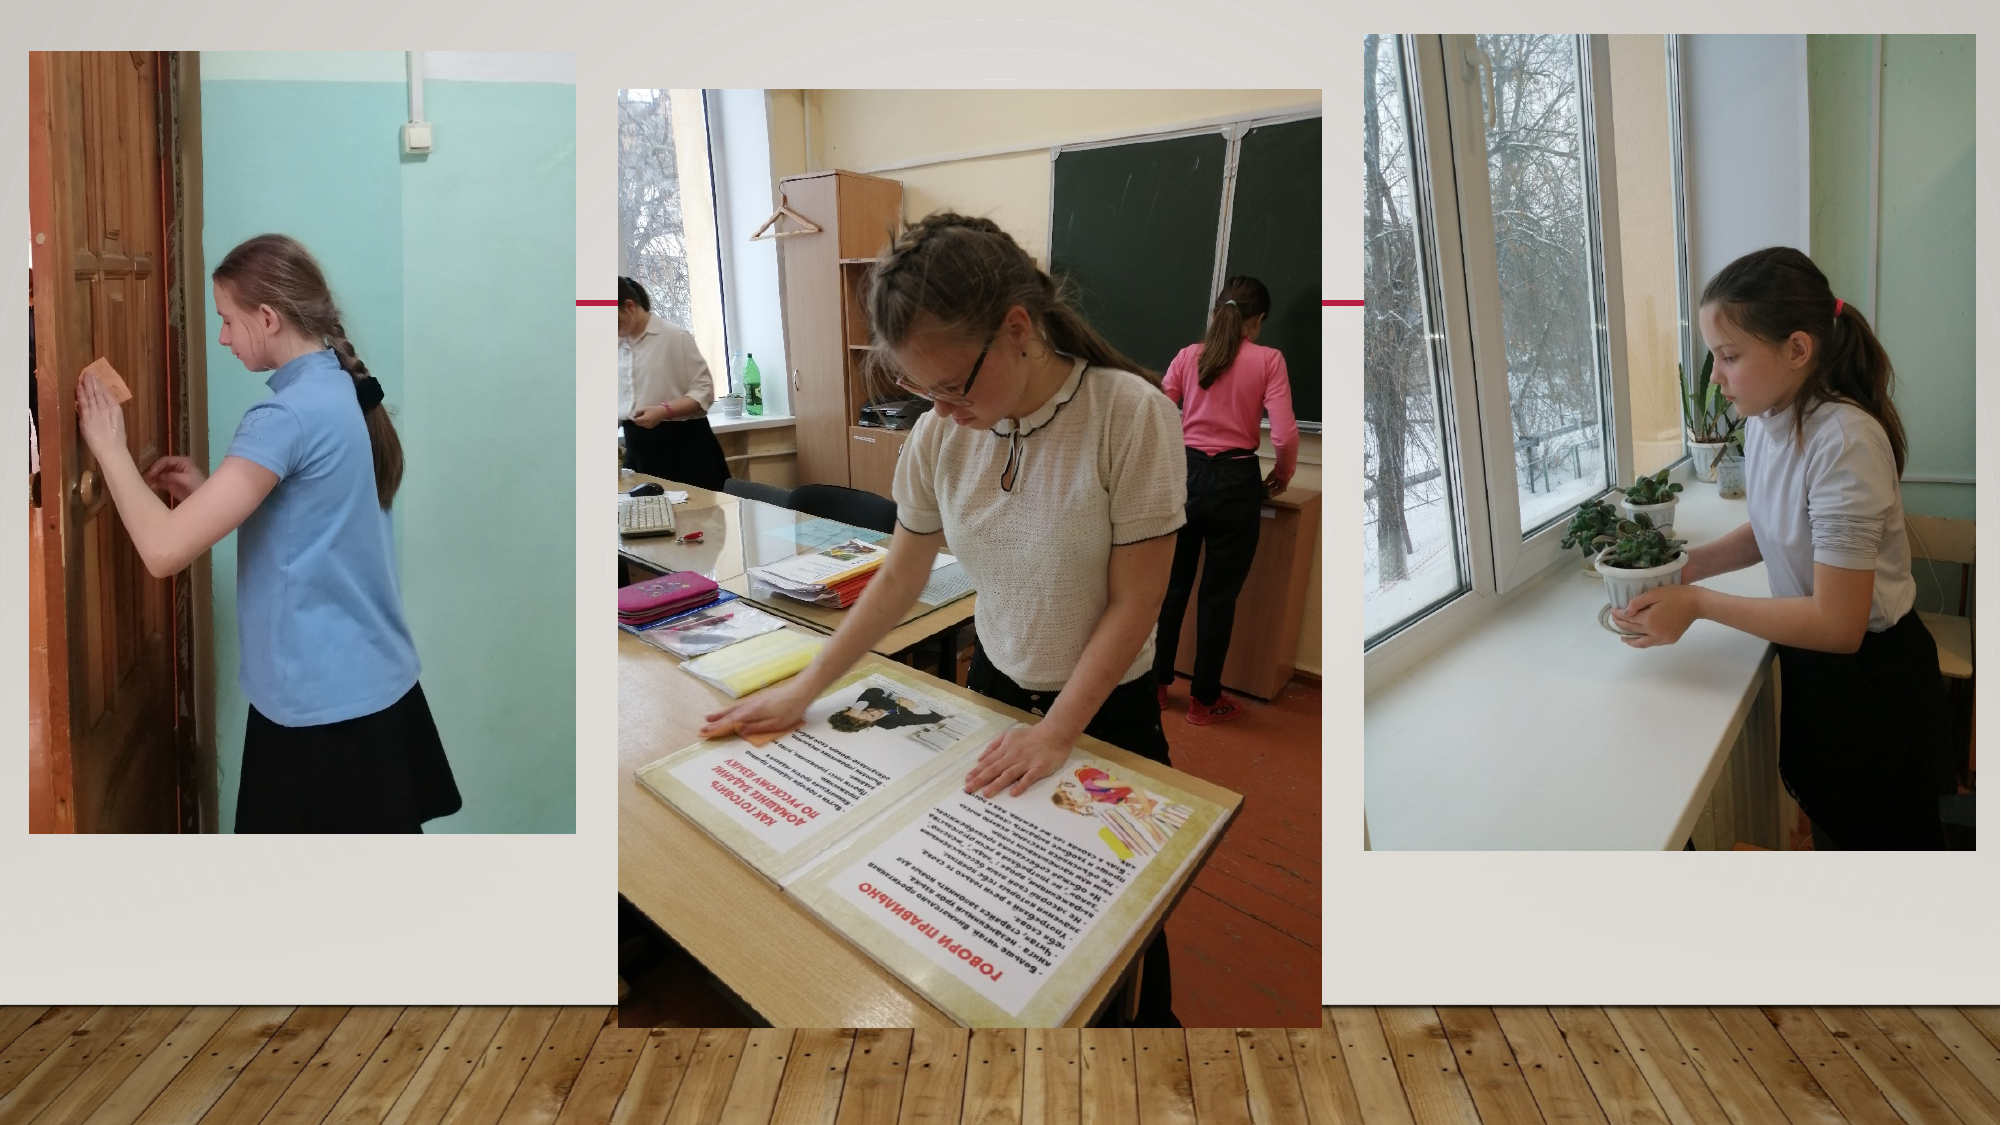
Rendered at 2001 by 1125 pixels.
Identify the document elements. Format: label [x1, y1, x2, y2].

list [617, 89, 1323, 1029]
picture [0, 1005, 2000, 1125]
picture [1363, 34, 1977, 851]
picture [29, 51, 577, 834]
